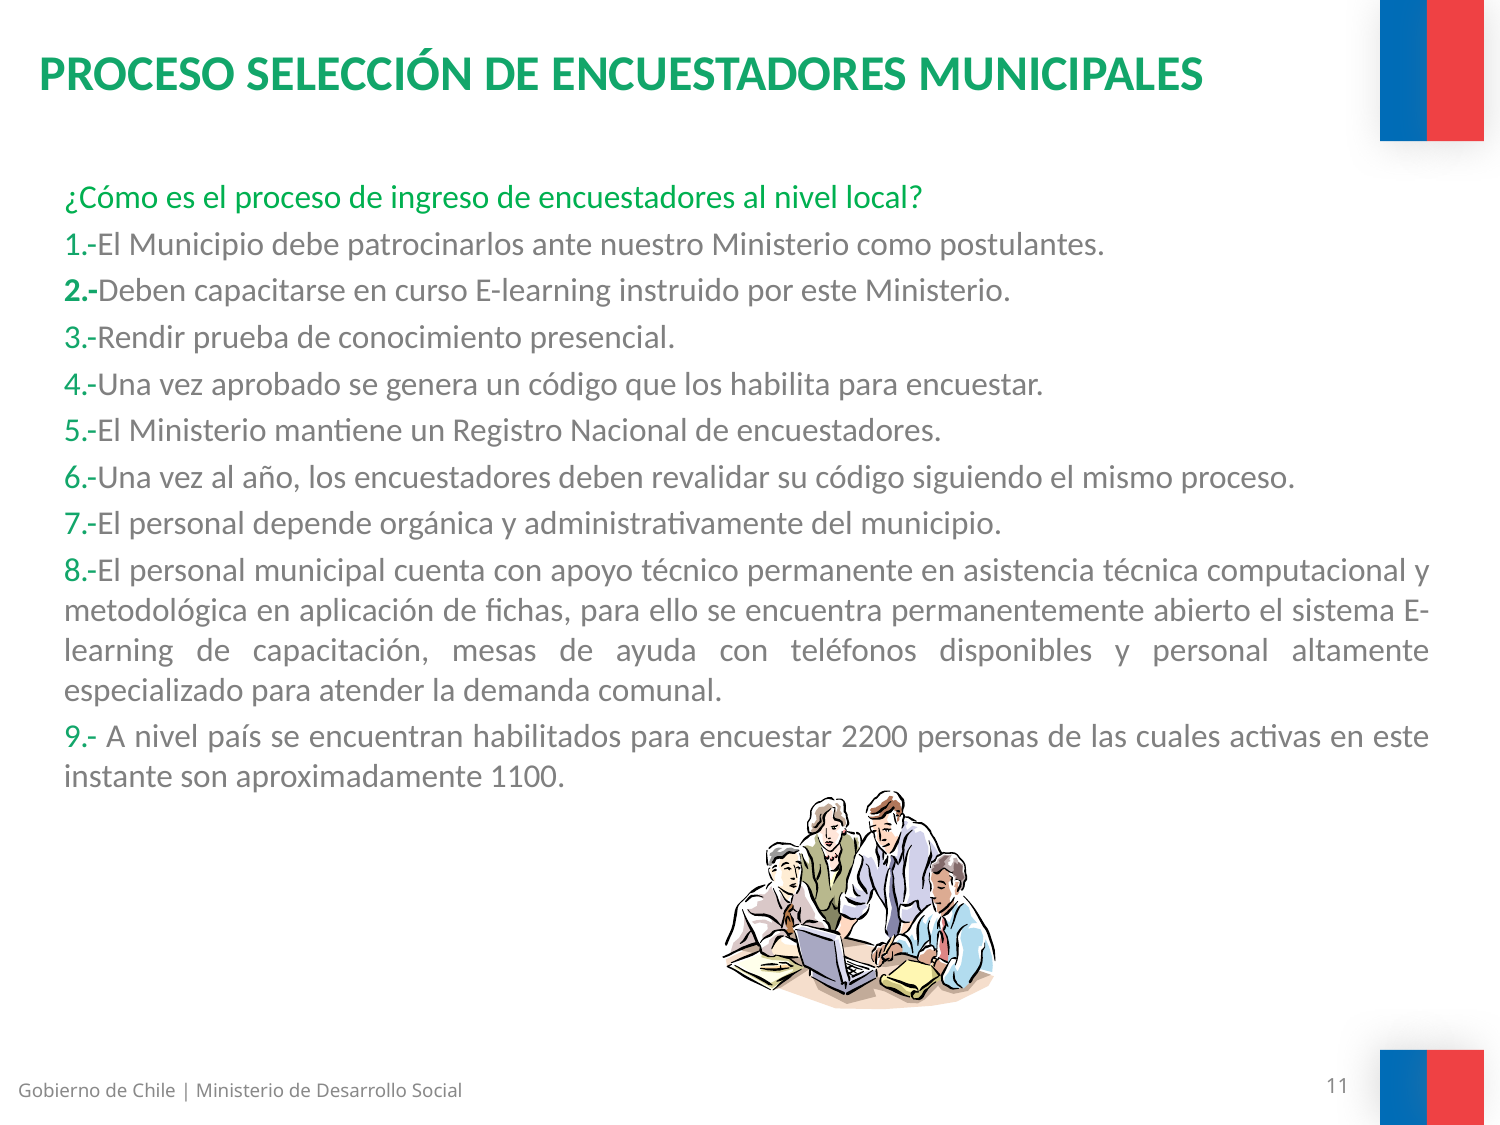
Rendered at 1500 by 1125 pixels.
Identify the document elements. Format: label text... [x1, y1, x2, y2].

text_box PROCESO SELECCIÓN DE ENCUESTADORES MUNICIPALES [24, 32, 1365, 220]
footer Gobierno de Chile | Ministerio de Desarrollo Social [3, 1070, 479, 1112]
list ¿Cómo es el proceso de ingreso de encuestadores al nivel local? 1.-El Municipio debe patrocinarlos ante nuestro Ministerio como postulantes. 2.-Deben capacitarse en curso E-learning instruido por este Ministerio. 3.-Rendir prueba de conocimiento presencial. 4.-Una vez aprobado se genera un código que los habilita para encuestar. 5.-El Ministerio mantiene un Registro Nacional de encuestadores. 6.-Una vez al año, los encuestadores deben revalidar su código siguiendo el mismo proceso. 7.-El personal depende orgánica y administrativamente del municipio. 8.-El personal municipal cuenta con apoyo técnico permanente en asistencia técnica computacional y metodológica en aplicación de fichas, para ello se encuentra permanentemente abierto el sistema E-learning de capacitación, mesas de ayuda con teléfonos disponibles y personal altamente especializado para atender la demanda comunal. 9.- A nivel país se encuentran habilitados para encuestar 2200 personas de las cuales activas en este instante son aproximadamente 1100. [48, 167, 1448, 1012]
slide_number 11 [1014, 1070, 1365, 1103]
picture [718, 788, 999, 1012]
